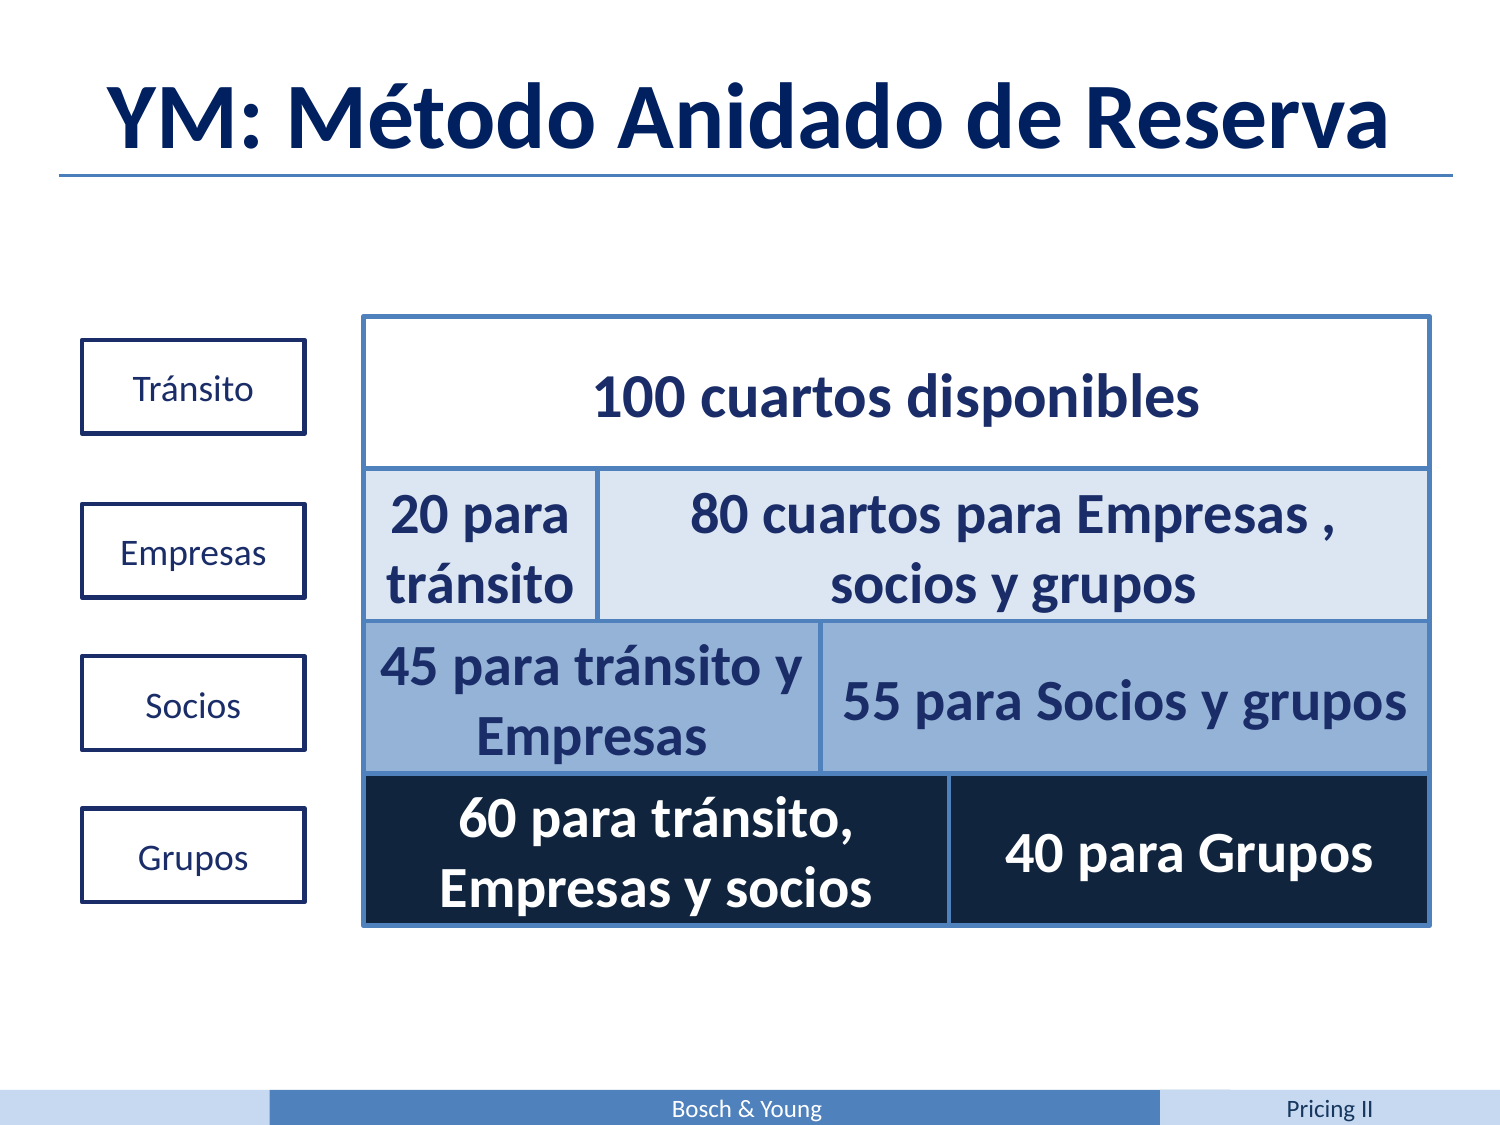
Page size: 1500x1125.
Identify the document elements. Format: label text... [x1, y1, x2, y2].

text_box [0, 1088, 272, 1125]
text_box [81, 316, 1430, 468]
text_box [81, 620, 1430, 773]
text_box Pricing II [1158, 1088, 1500, 1125]
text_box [81, 468, 1430, 620]
text_box Bosch & Young [272, 1088, 1158, 1125]
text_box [81, 773, 1430, 926]
text_box YM: Método Anidado de Reserva [35, 47, 1465, 175]
